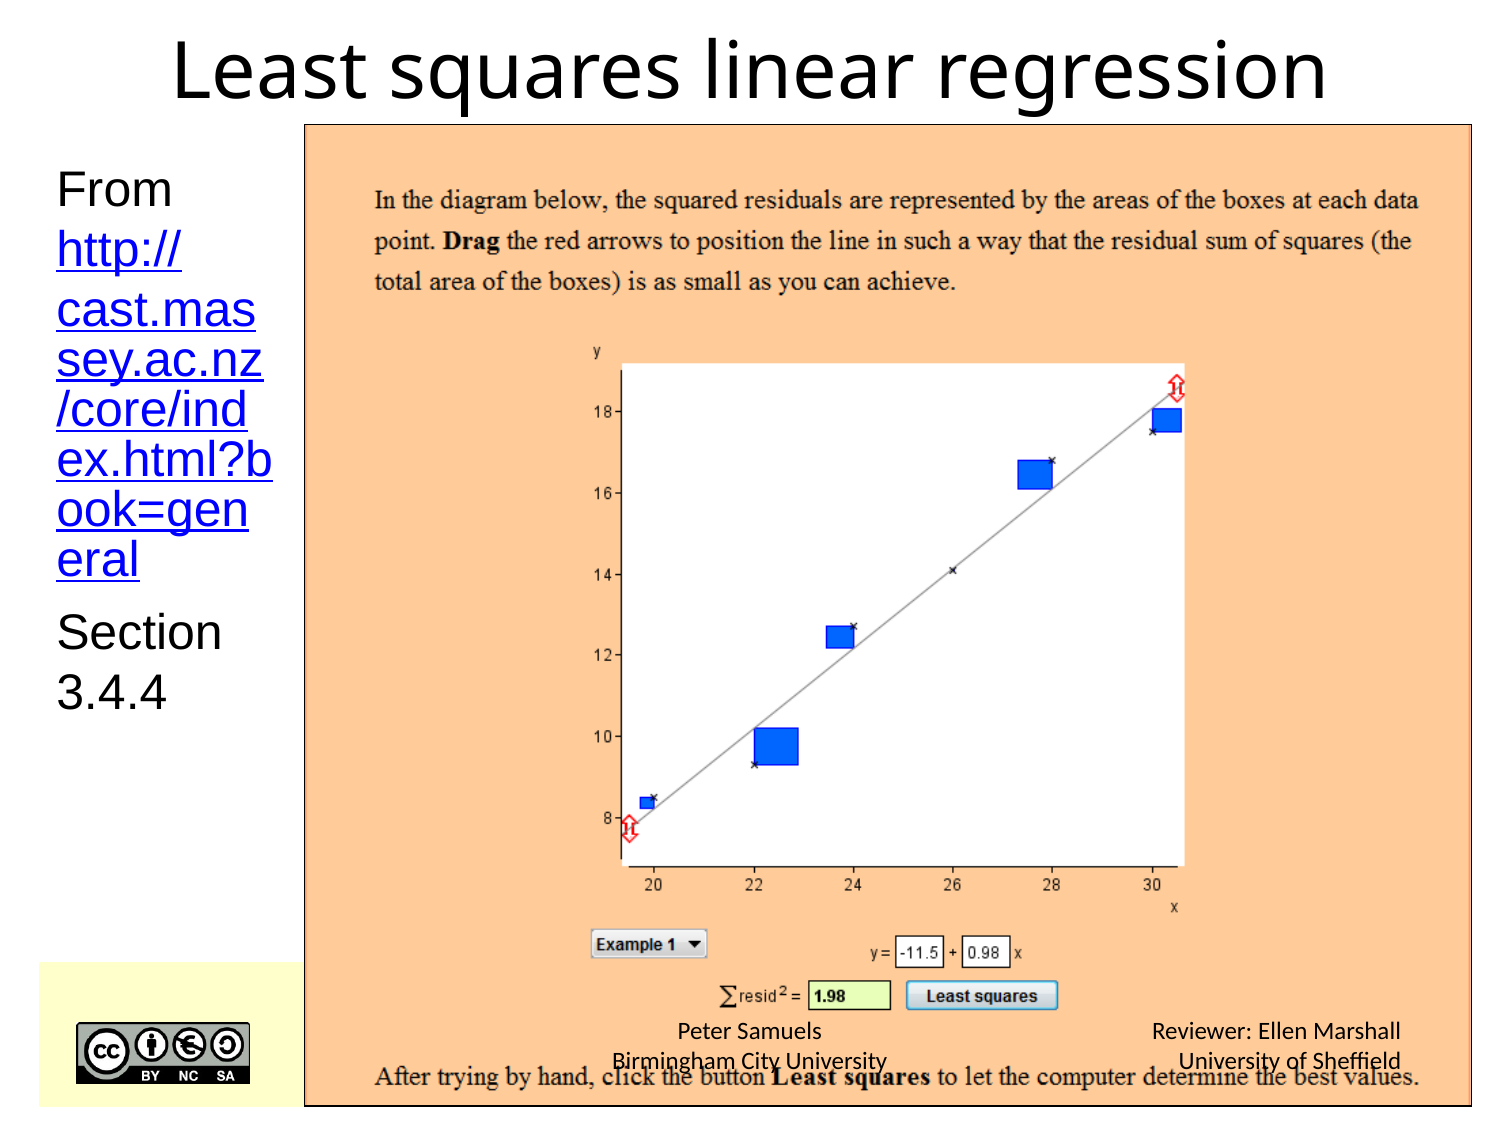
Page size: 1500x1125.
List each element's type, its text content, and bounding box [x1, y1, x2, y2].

list From http://cast.massey.ac.nz/core/index.html?book=general Section 3.4.4 [41, 149, 290, 728]
picture [304, 125, 1471, 1106]
picture [76, 1022, 251, 1084]
text_box [39, 962, 299, 1107]
title Least squares linear regression [41, 7, 1459, 126]
